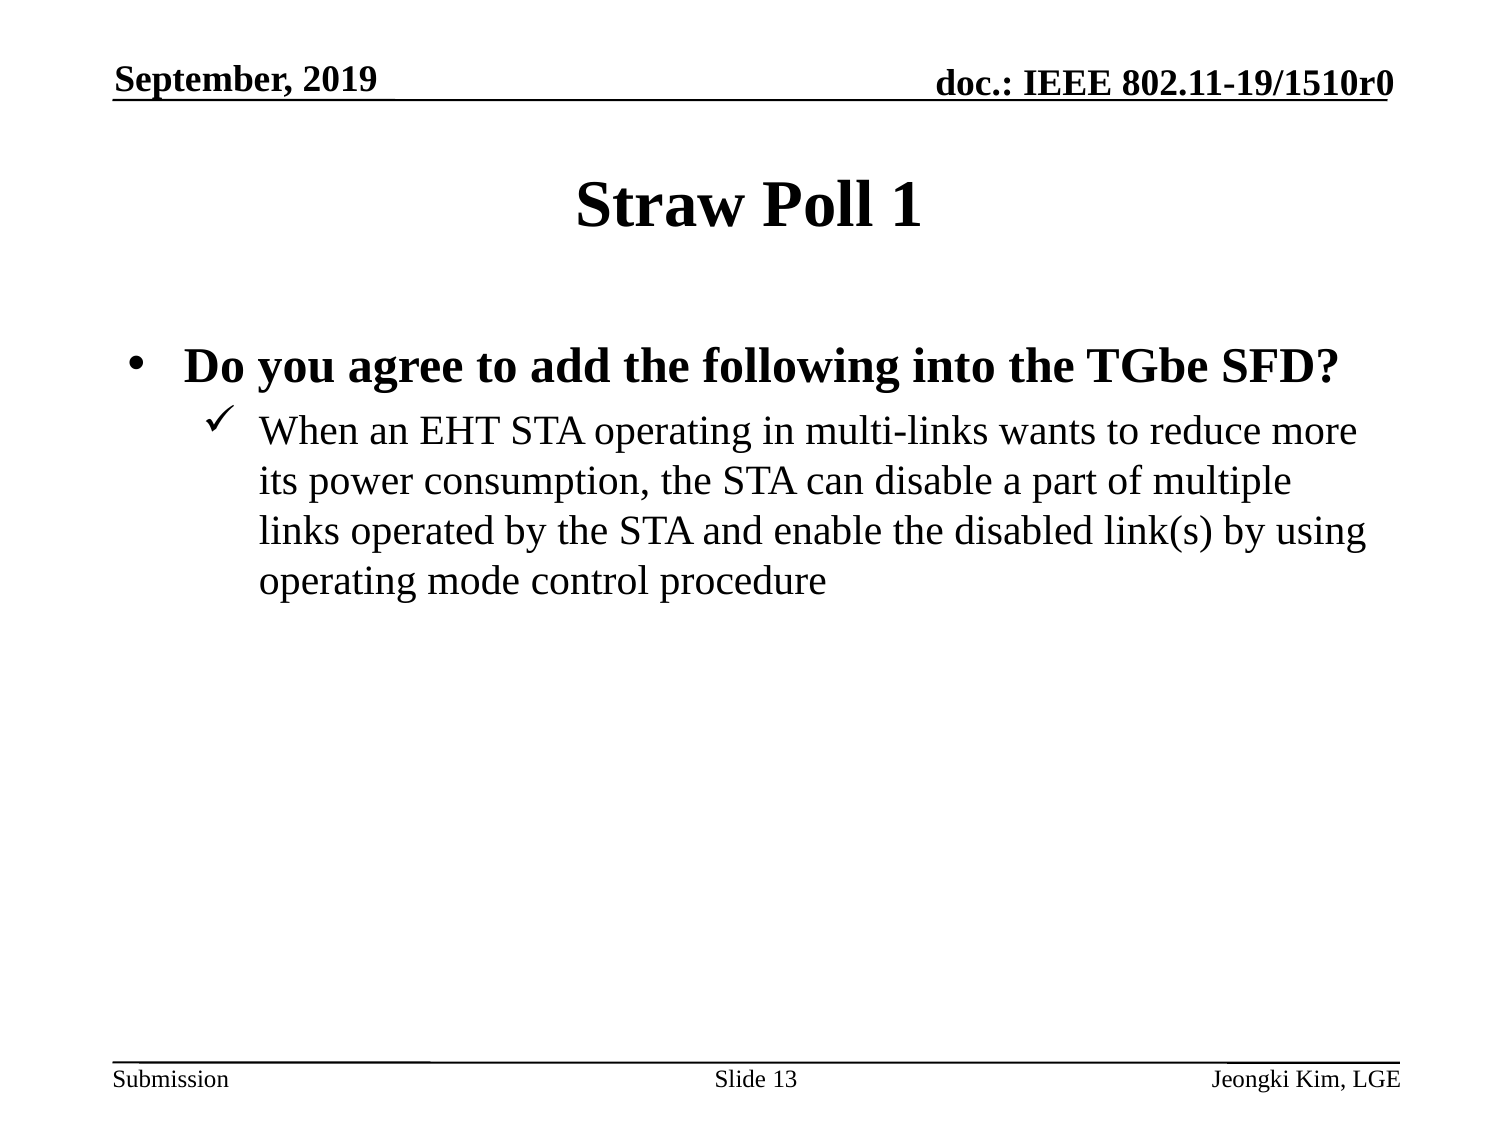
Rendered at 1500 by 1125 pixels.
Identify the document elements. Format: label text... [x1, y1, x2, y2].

list Do you agree to add the following into the TGbe SFD? When an EHT STA operating in multi-links wants to reduce more its power consumption, the STA can disable a part of multiple links operated by the STA and enable the disabled link(s) by using operating mode control procedure [112, 324, 1388, 1000]
footer Jeongki Kim, LGE [878, 1061, 1402, 1093]
title Straw Poll 1 [112, 112, 1388, 288]
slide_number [114, 54, 423, 100]
slide_number Slide 13 [712, 1061, 800, 1123]
